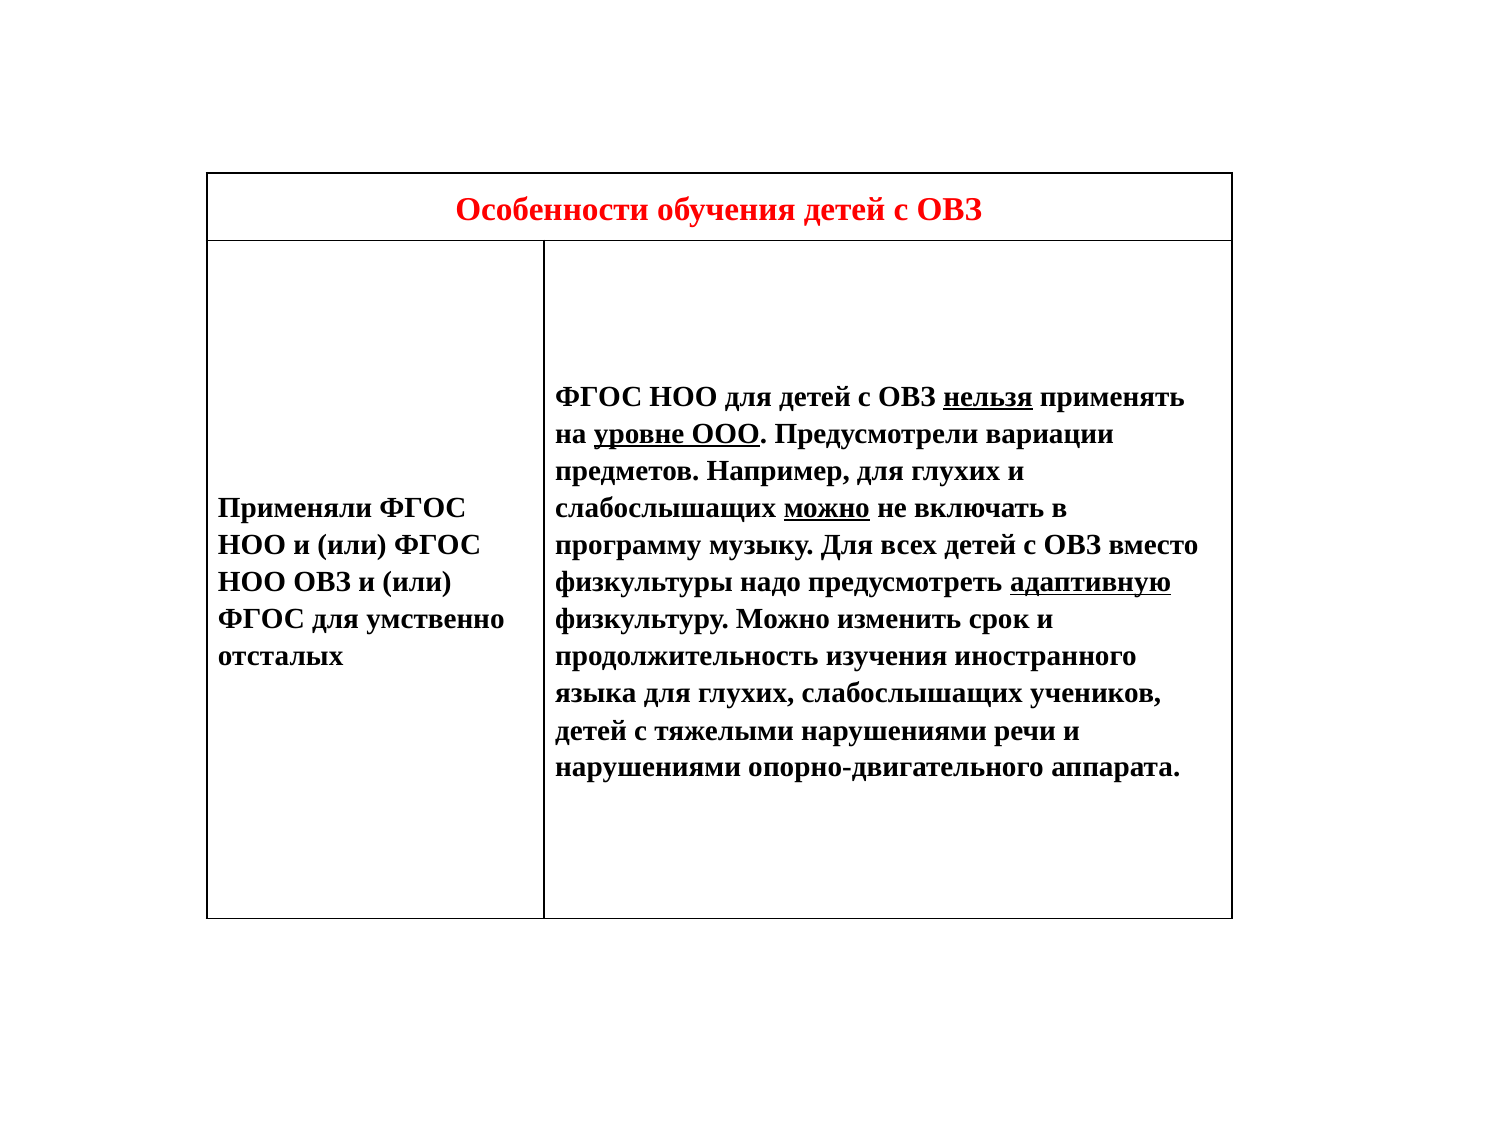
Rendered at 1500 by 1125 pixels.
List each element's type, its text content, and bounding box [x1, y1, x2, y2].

table_cell ФГОС НОО для детей с ОВЗ нельзя применять на уровне ООО. Предусмотрели вариации предметов. Например, для глухих и слабослышащих можно не включать в программу музыку. Для всех детей с ОВЗ вместо физкультуры надо предусмотреть адаптивную физкультуру. Можно изменить срок и продолжительность изучения иностранного языка для глухих, слабослышащих учеников, детей с тяжелыми нарушениями речи и нарушениями опорно-двигательного аппарата. [545, 241, 1231, 918]
table_header Особенности обучения детей с ОВЗ [208, 174, 1231, 240]
table_cell Применяли ФГОС НОО и (или) ФГОС НОО ОВЗ и (или) ФГОС для умственно отсталых [208, 241, 543, 918]
